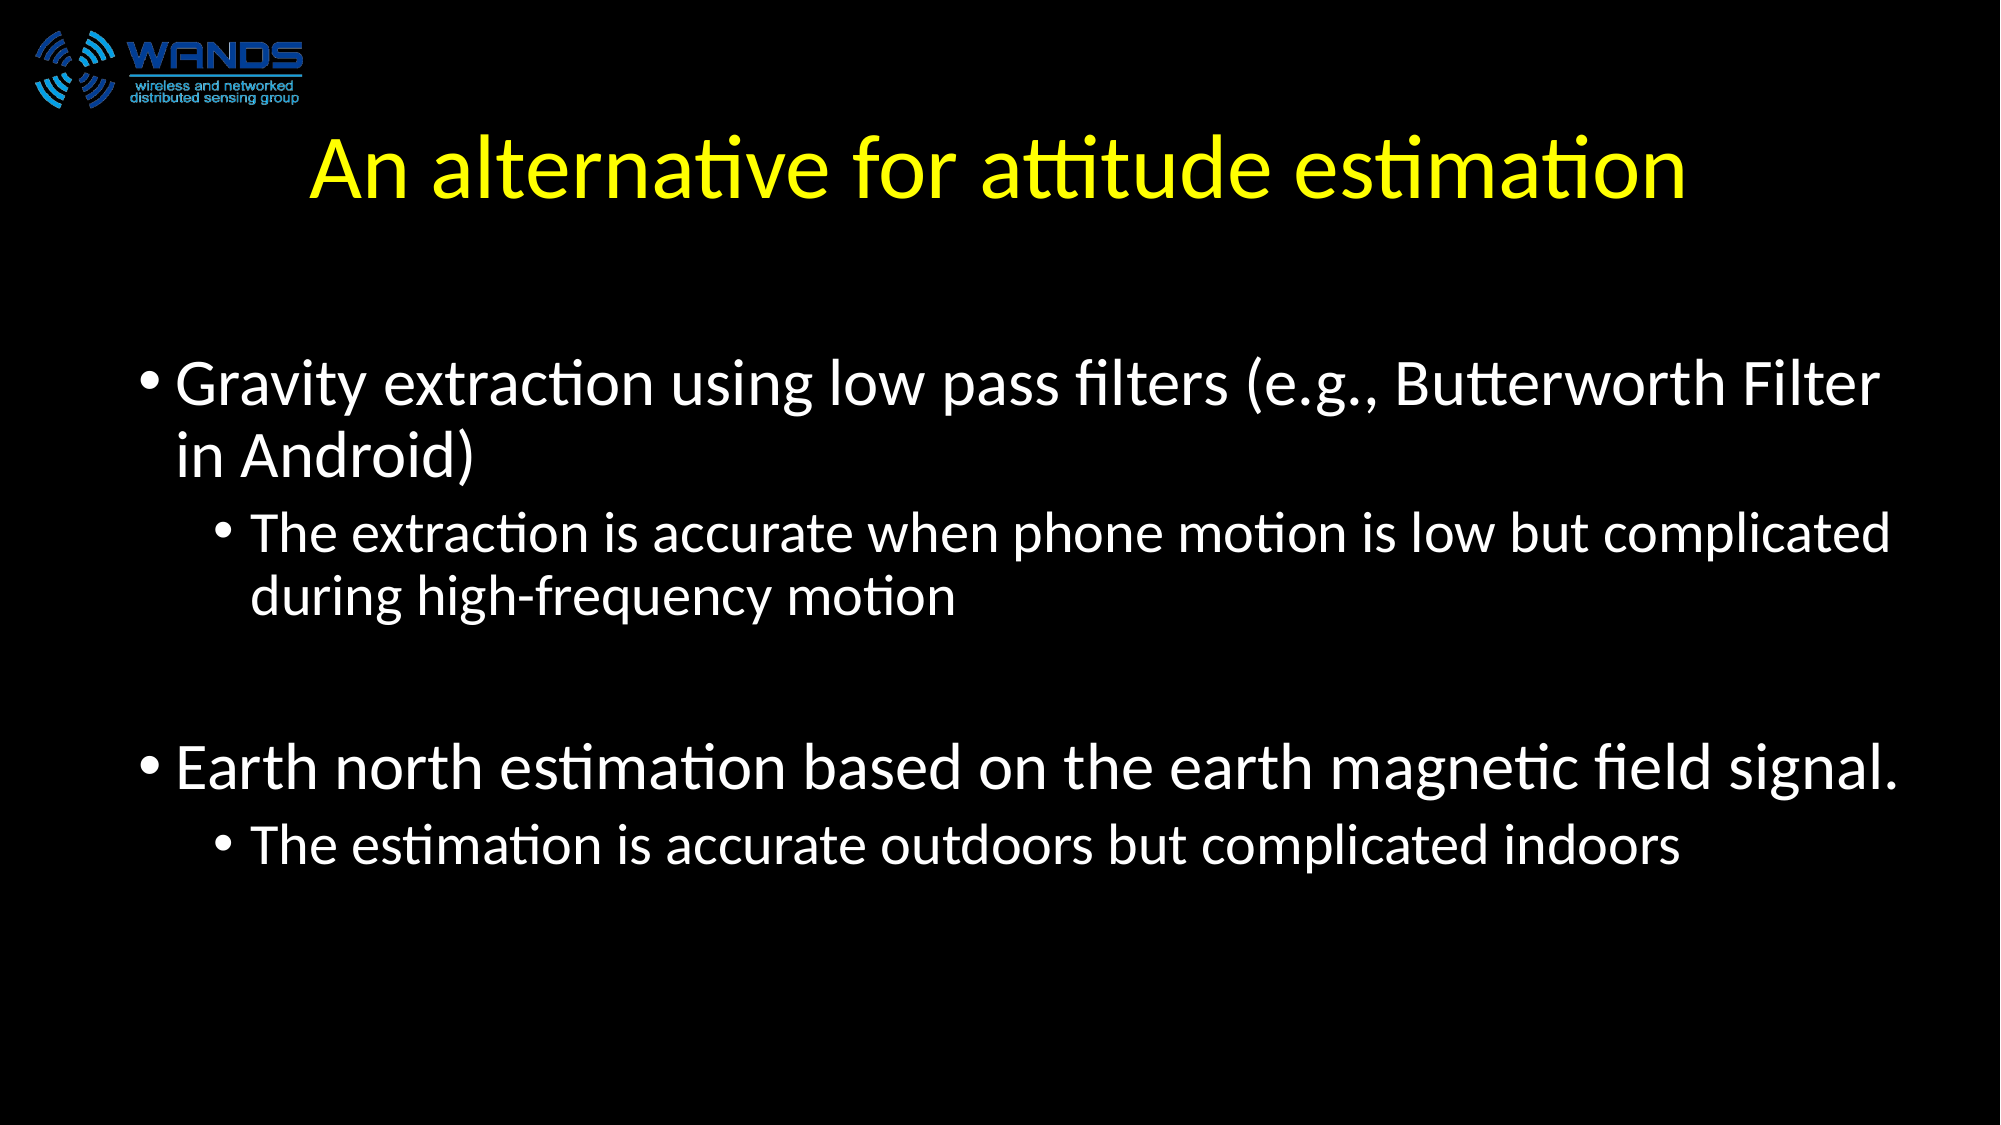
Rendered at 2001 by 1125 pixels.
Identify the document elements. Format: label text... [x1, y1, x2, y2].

list Gravity extraction using low pass filters (e.g., Butterworth Filter in Android) The extraction is accurate when phone motion is low but complicated during high-frequency motion Earth north estimation based on the earth magnetic field signal. The estimation is accurate outdoors but complicated indoors [123, 339, 1927, 983]
picture [35, 28, 303, 109]
title An alternative for attitude estimation [137, 59, 1863, 278]
